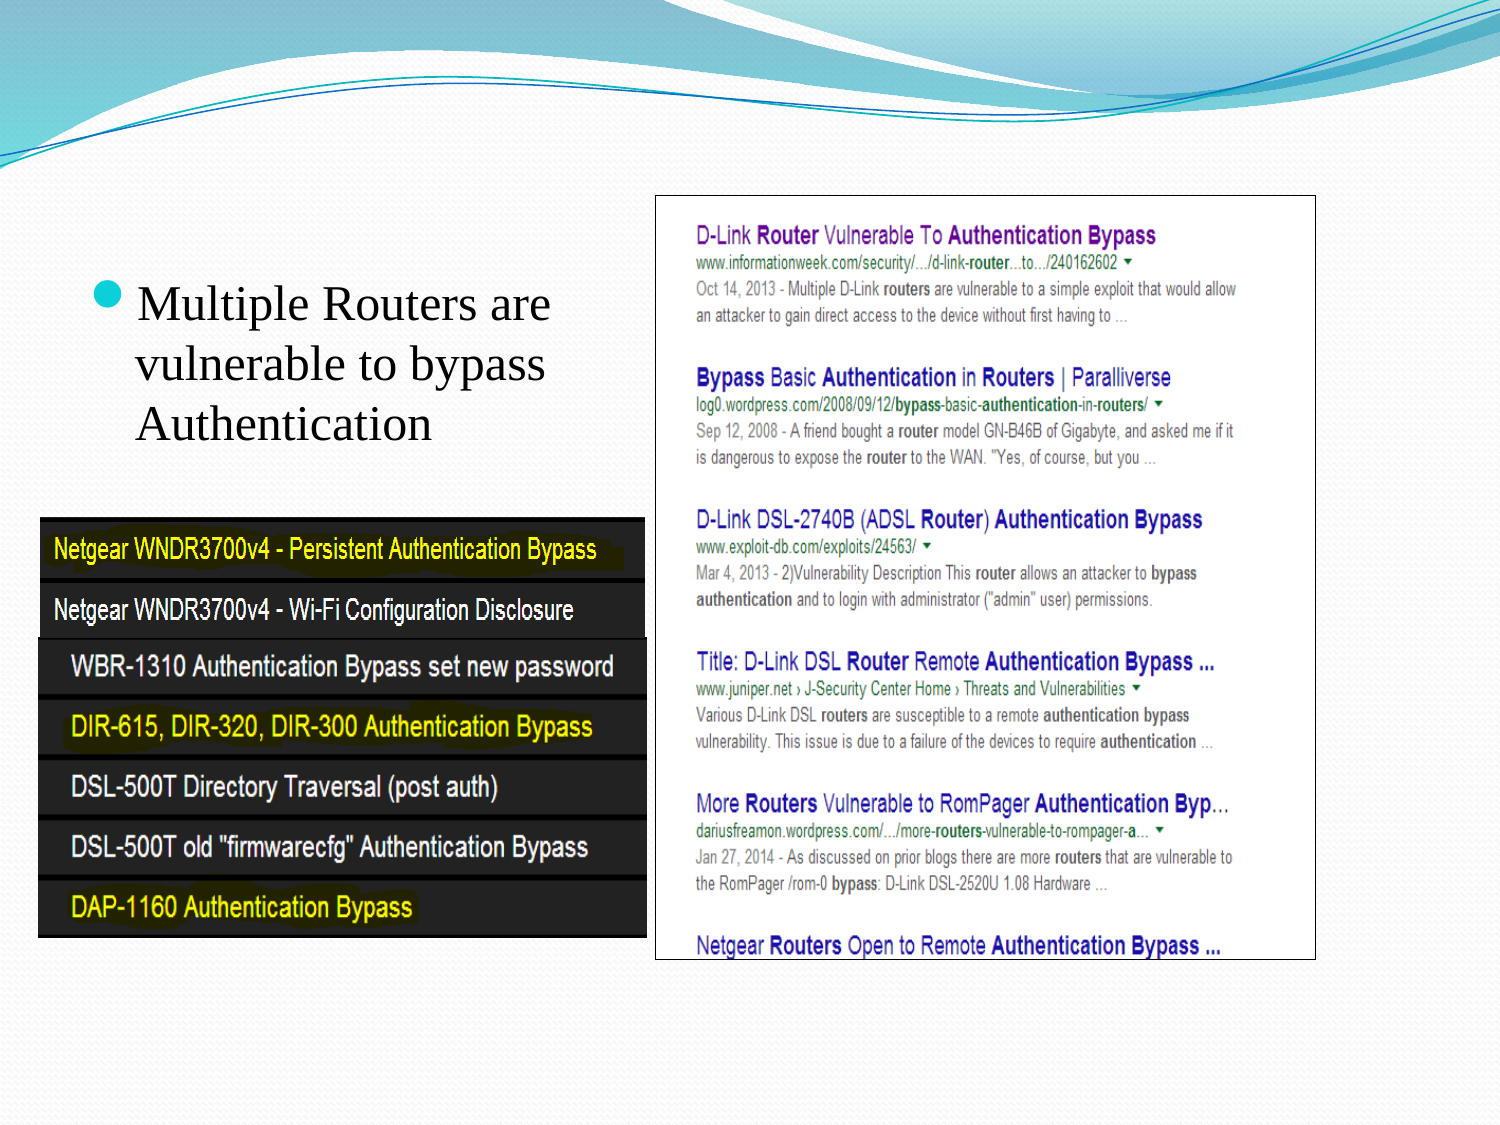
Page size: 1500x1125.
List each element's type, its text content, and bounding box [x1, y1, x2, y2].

list Multiple Routers are vulnerable to bypass Authentication [75, 262, 591, 425]
picture [40, 516, 645, 638]
picture [655, 195, 1316, 959]
picture [38, 644, 648, 938]
